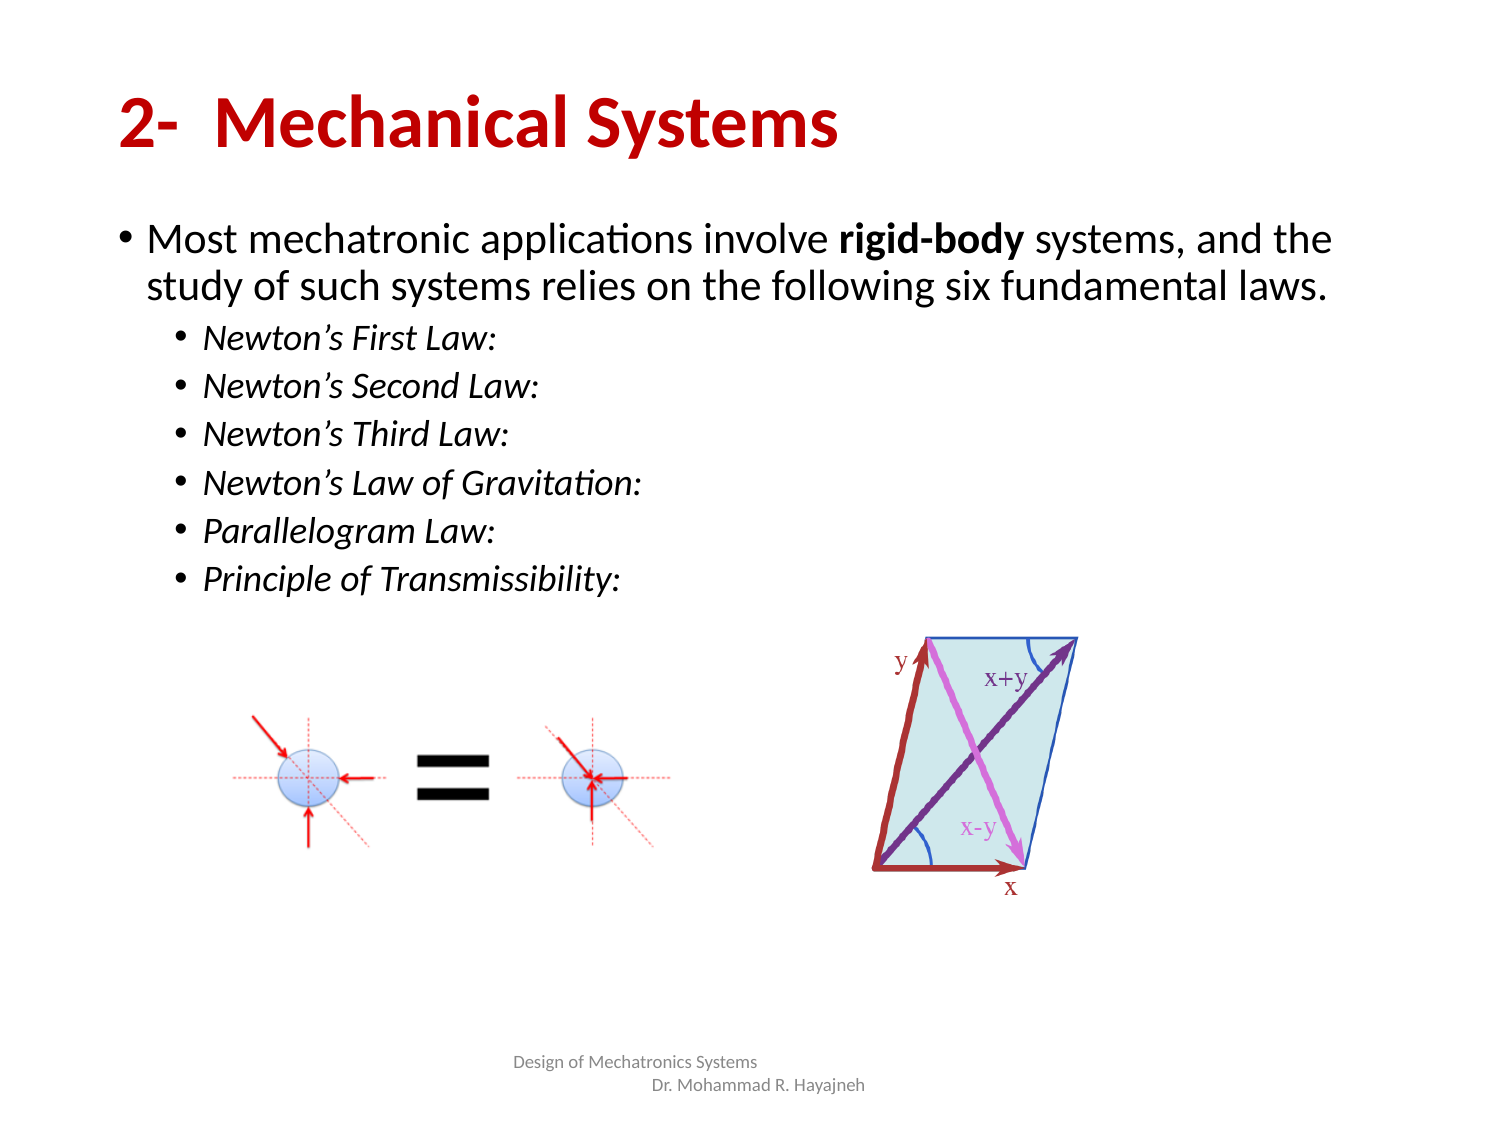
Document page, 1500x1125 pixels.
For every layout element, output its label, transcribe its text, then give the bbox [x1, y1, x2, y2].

picture [229, 695, 675, 855]
list Most mechatronic applications involve rigid-body systems, and the study of such systems relies on the following six fundamental laws. Newton’s First Law: Newton’s Second Law: Newton’s Third Law: Newton’s Law of Gravitation: Parallelogram Law: Principle of Transmissibility: [103, 208, 1397, 1014]
title 2- Mechanical Systems [103, 59, 1397, 208]
picture [856, 621, 1093, 909]
footer Design of Mechatronics Systems Dr. Mohammad R. Hayajneh [496, 1042, 1004, 1103]
